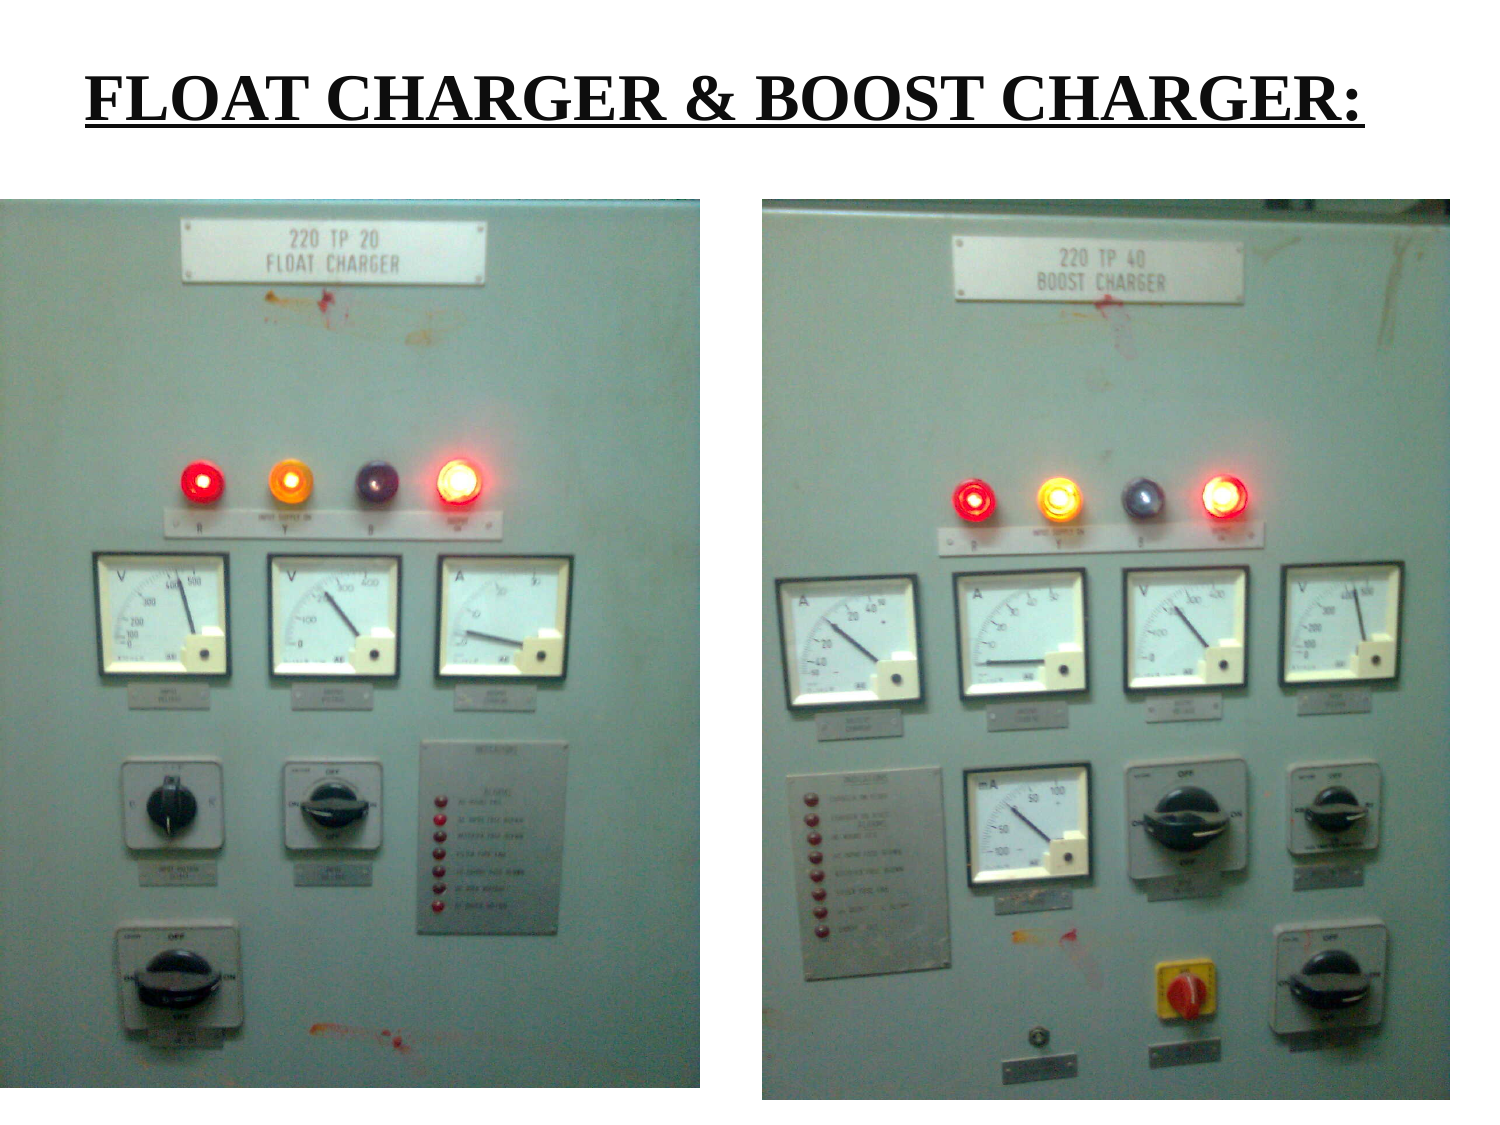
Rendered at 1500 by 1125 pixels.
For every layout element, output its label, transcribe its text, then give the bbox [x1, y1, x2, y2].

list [0, 199, 701, 1088]
picture [762, 199, 1451, 1101]
title FLOAT CHARGER & BOOST CHARGER: [0, 0, 1450, 188]
